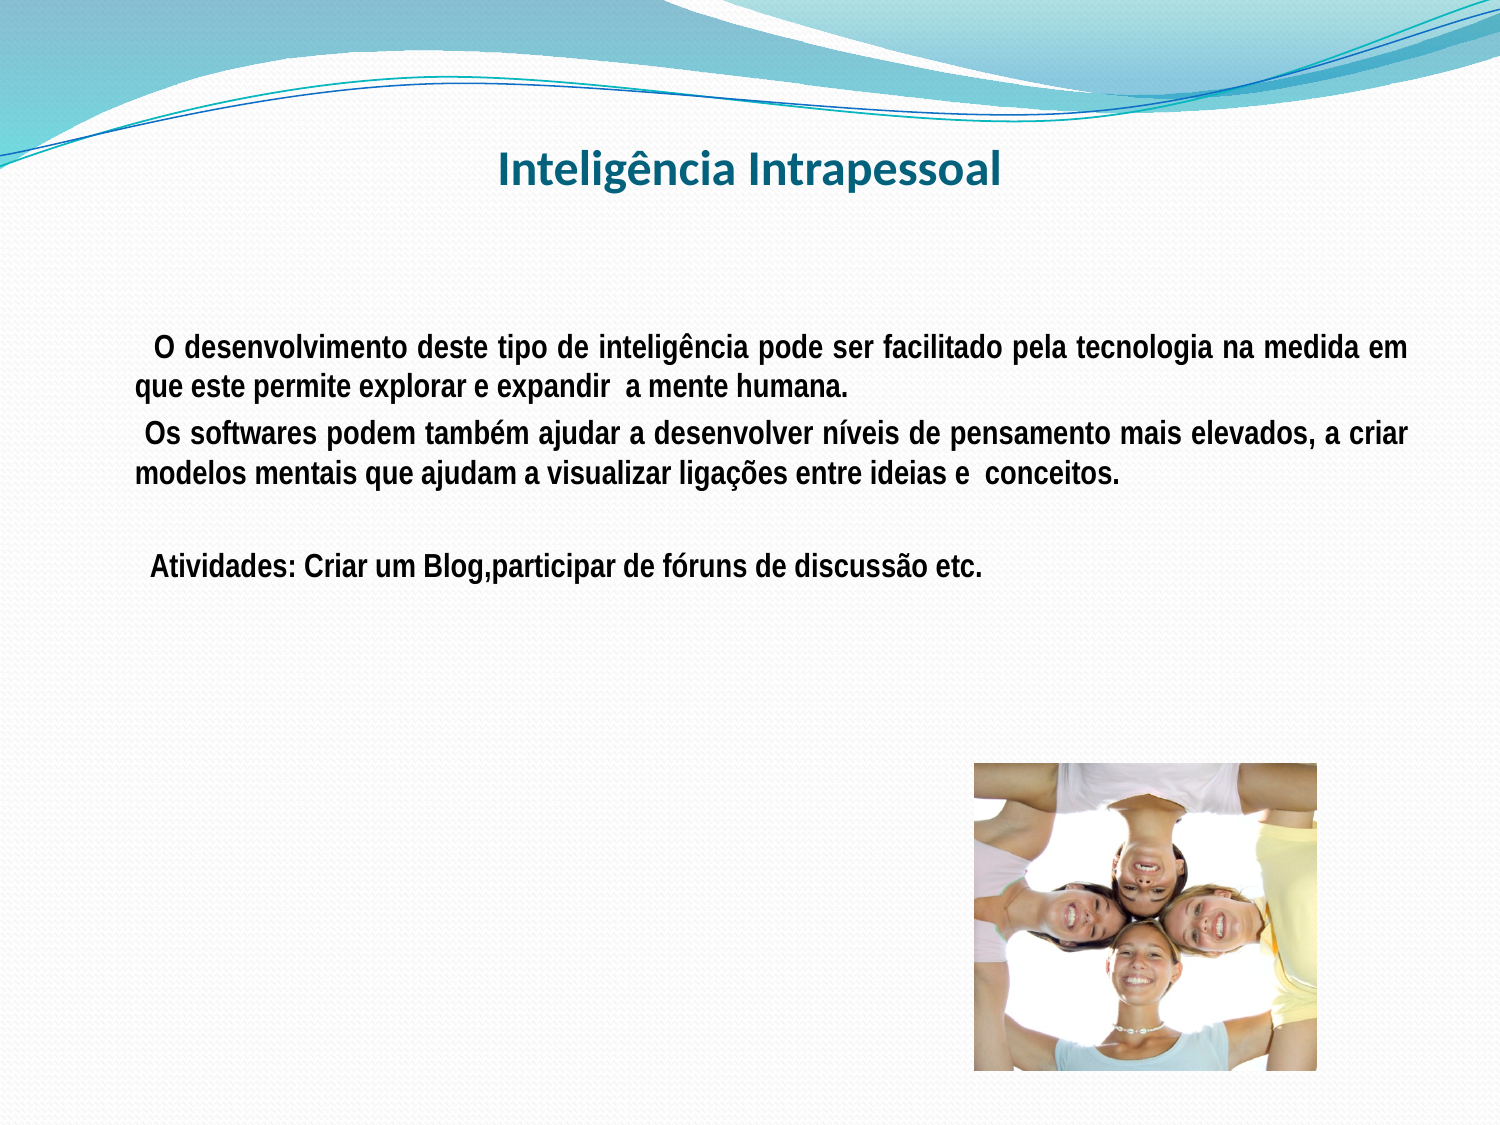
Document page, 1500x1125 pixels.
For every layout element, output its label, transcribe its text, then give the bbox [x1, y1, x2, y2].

title Inteligência Intrapessoal [75, 115, 1425, 256]
picture [974, 763, 1318, 1071]
list O desenvolvimento deste tipo de inteligência pode ser facilitado pela tecnologia na medida em que este permite explorar e expandir a mente humana. Os softwares podem também ajudar a desenvolver níveis de pensamento mais elevados, a criar modelos mentais que ajudam a visualizar ligações entre ideias e conceitos. Atividades: Criar um Blog,participar de fóruns de discussão etc. [75, 317, 1425, 1038]
